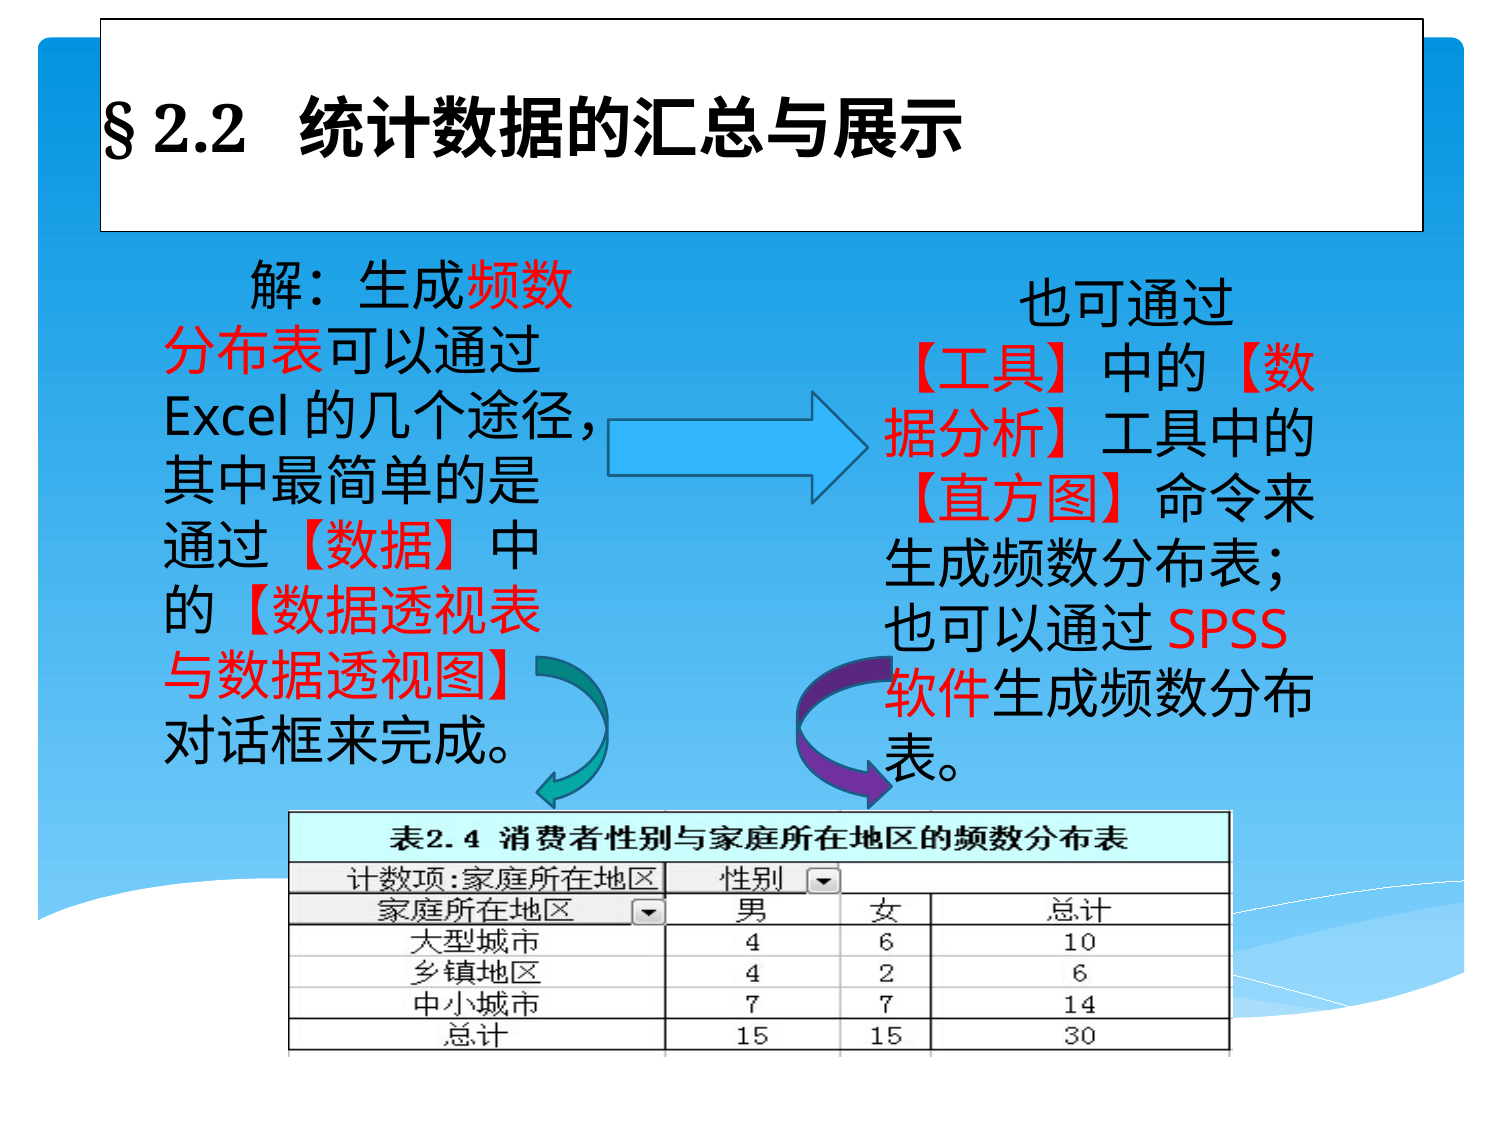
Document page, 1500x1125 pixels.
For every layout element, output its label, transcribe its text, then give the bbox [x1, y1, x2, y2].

text_box [535, 655, 609, 808]
picture [287, 809, 1234, 1057]
text_box 也可通过【工具】中的【数据分析】工具中的【直方图】命令来生成频数分布表；也可以通过SPSS软件生成频数分布表。 [868, 261, 1350, 835]
title § 2.2 统计数据的汇总与展示 [100, 19, 1424, 232]
text_box [795, 655, 893, 808]
text_box [606, 390, 868, 505]
subtitle 解：生成频数分布表可以通过Excel的几个途径，其中最简单的是通过【数据】中的【数据透视表与数据透视图】对话框来完成。 [147, 243, 609, 811]
